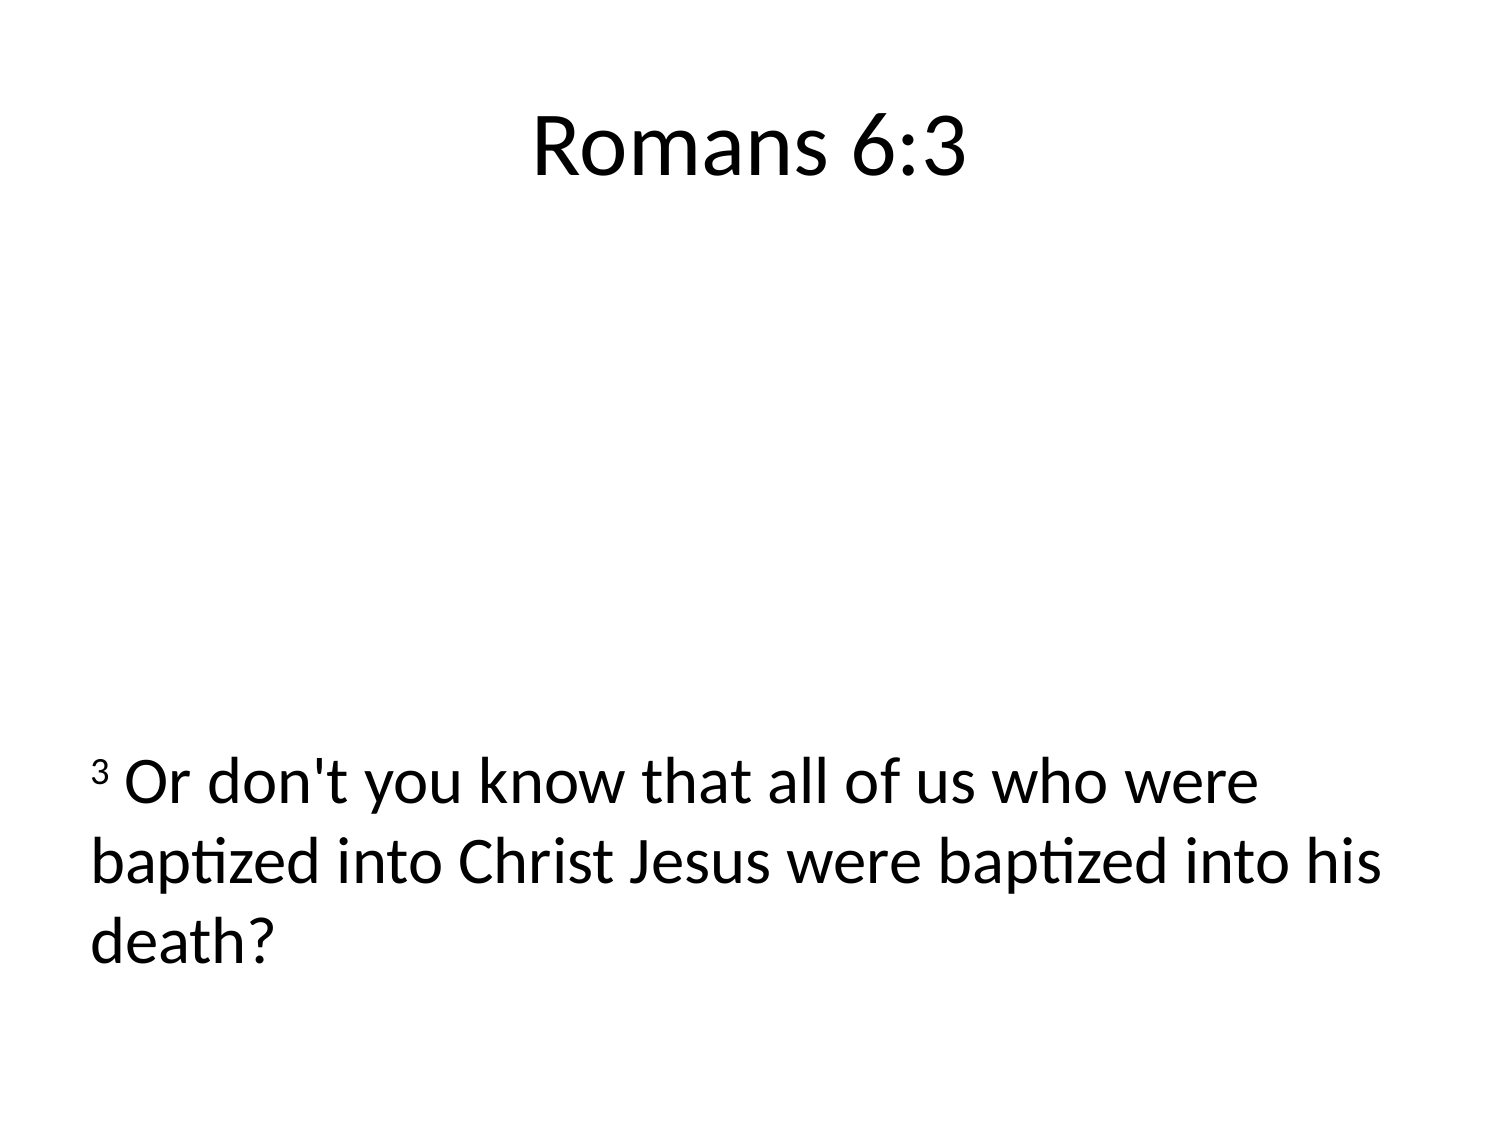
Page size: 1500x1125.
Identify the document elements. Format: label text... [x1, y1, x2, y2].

title Romans 6:3 [75, 45, 1425, 233]
list 3 Or don't you know that all of us who were baptized into Christ Jesus were baptized into his death? [75, 262, 1425, 1005]
